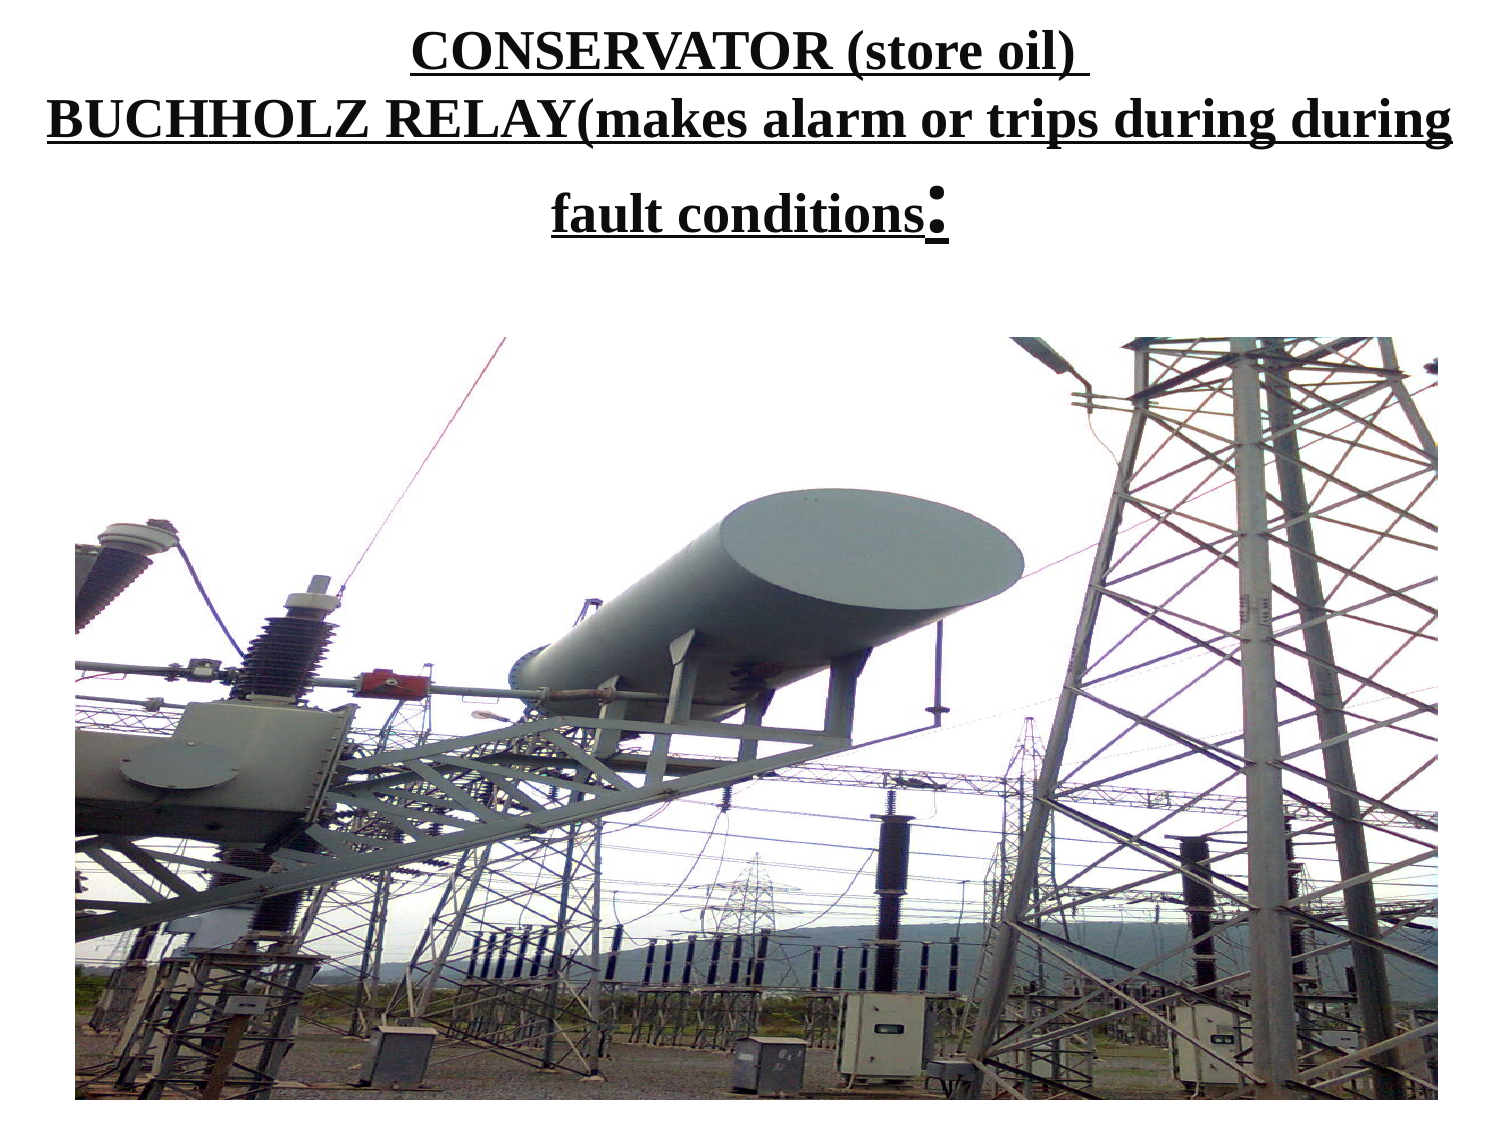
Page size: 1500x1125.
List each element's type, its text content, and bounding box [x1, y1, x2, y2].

title CONSERVATOR (store oil) BUCHHOLZ RELAY(makes alarm or trips during during fault conditions: [0, 0, 1500, 263]
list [74, 337, 1438, 1101]
